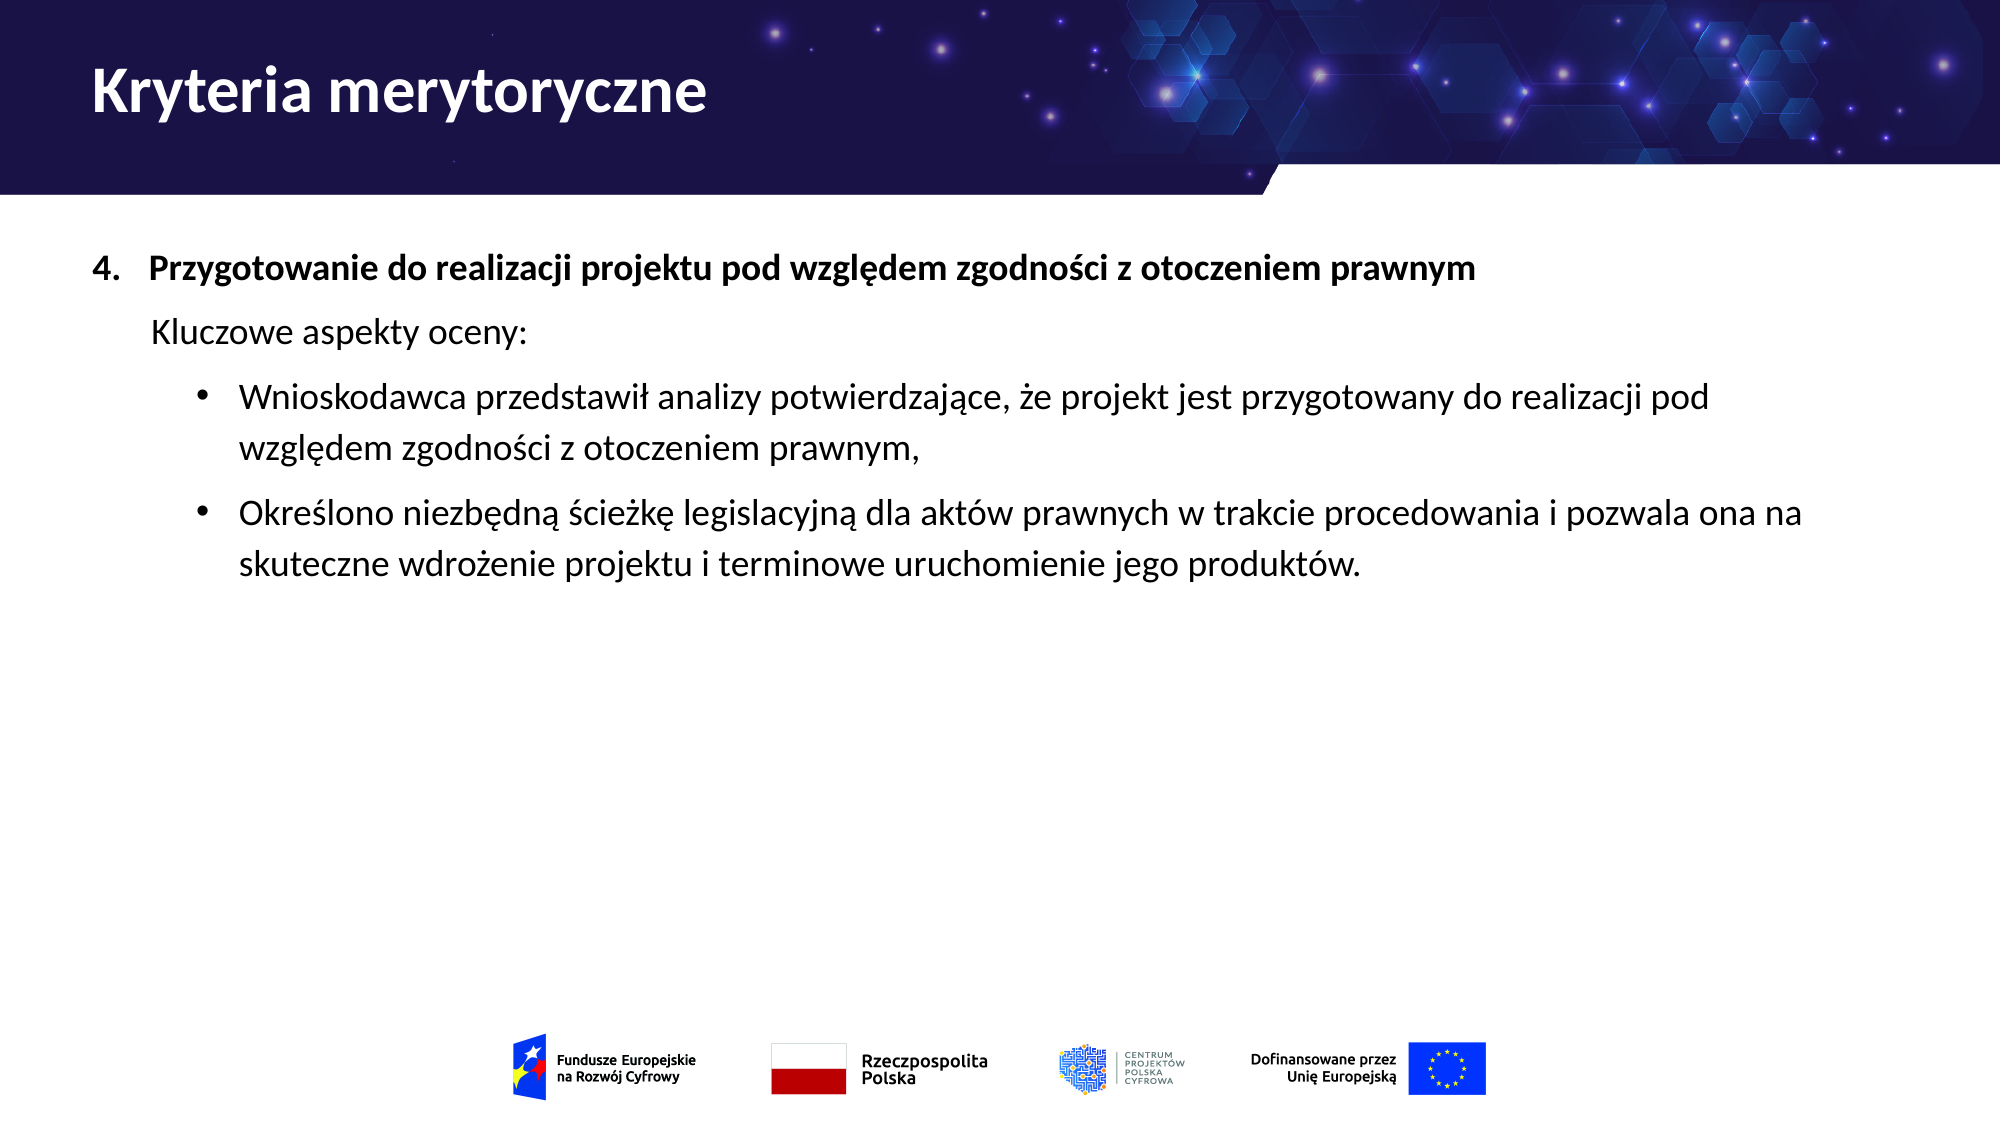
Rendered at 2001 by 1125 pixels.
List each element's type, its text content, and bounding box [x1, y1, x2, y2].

picture [0, 0, 2000, 195]
picture [491, 1011, 1509, 1122]
list Przygotowanie do realizacji projektu pod względem zgodności z otoczeniem prawnym Kluczowe aspekty oceny: Wnioskodawca przedstawił analizy potwierdzające, że projekt jest przygotowany do realizacji pod względem zgodności z otoczeniem prawnym, Określono niezbędną ścieżkę legislacyjną dla aktów prawnych w trakcie procedowania i pozwala ona na skuteczne wdrożenie projektu i terminowe uruchomienie jego produktów. [77, 229, 1863, 904]
title Kryteria merytoryczne [77, 46, 1863, 136]
